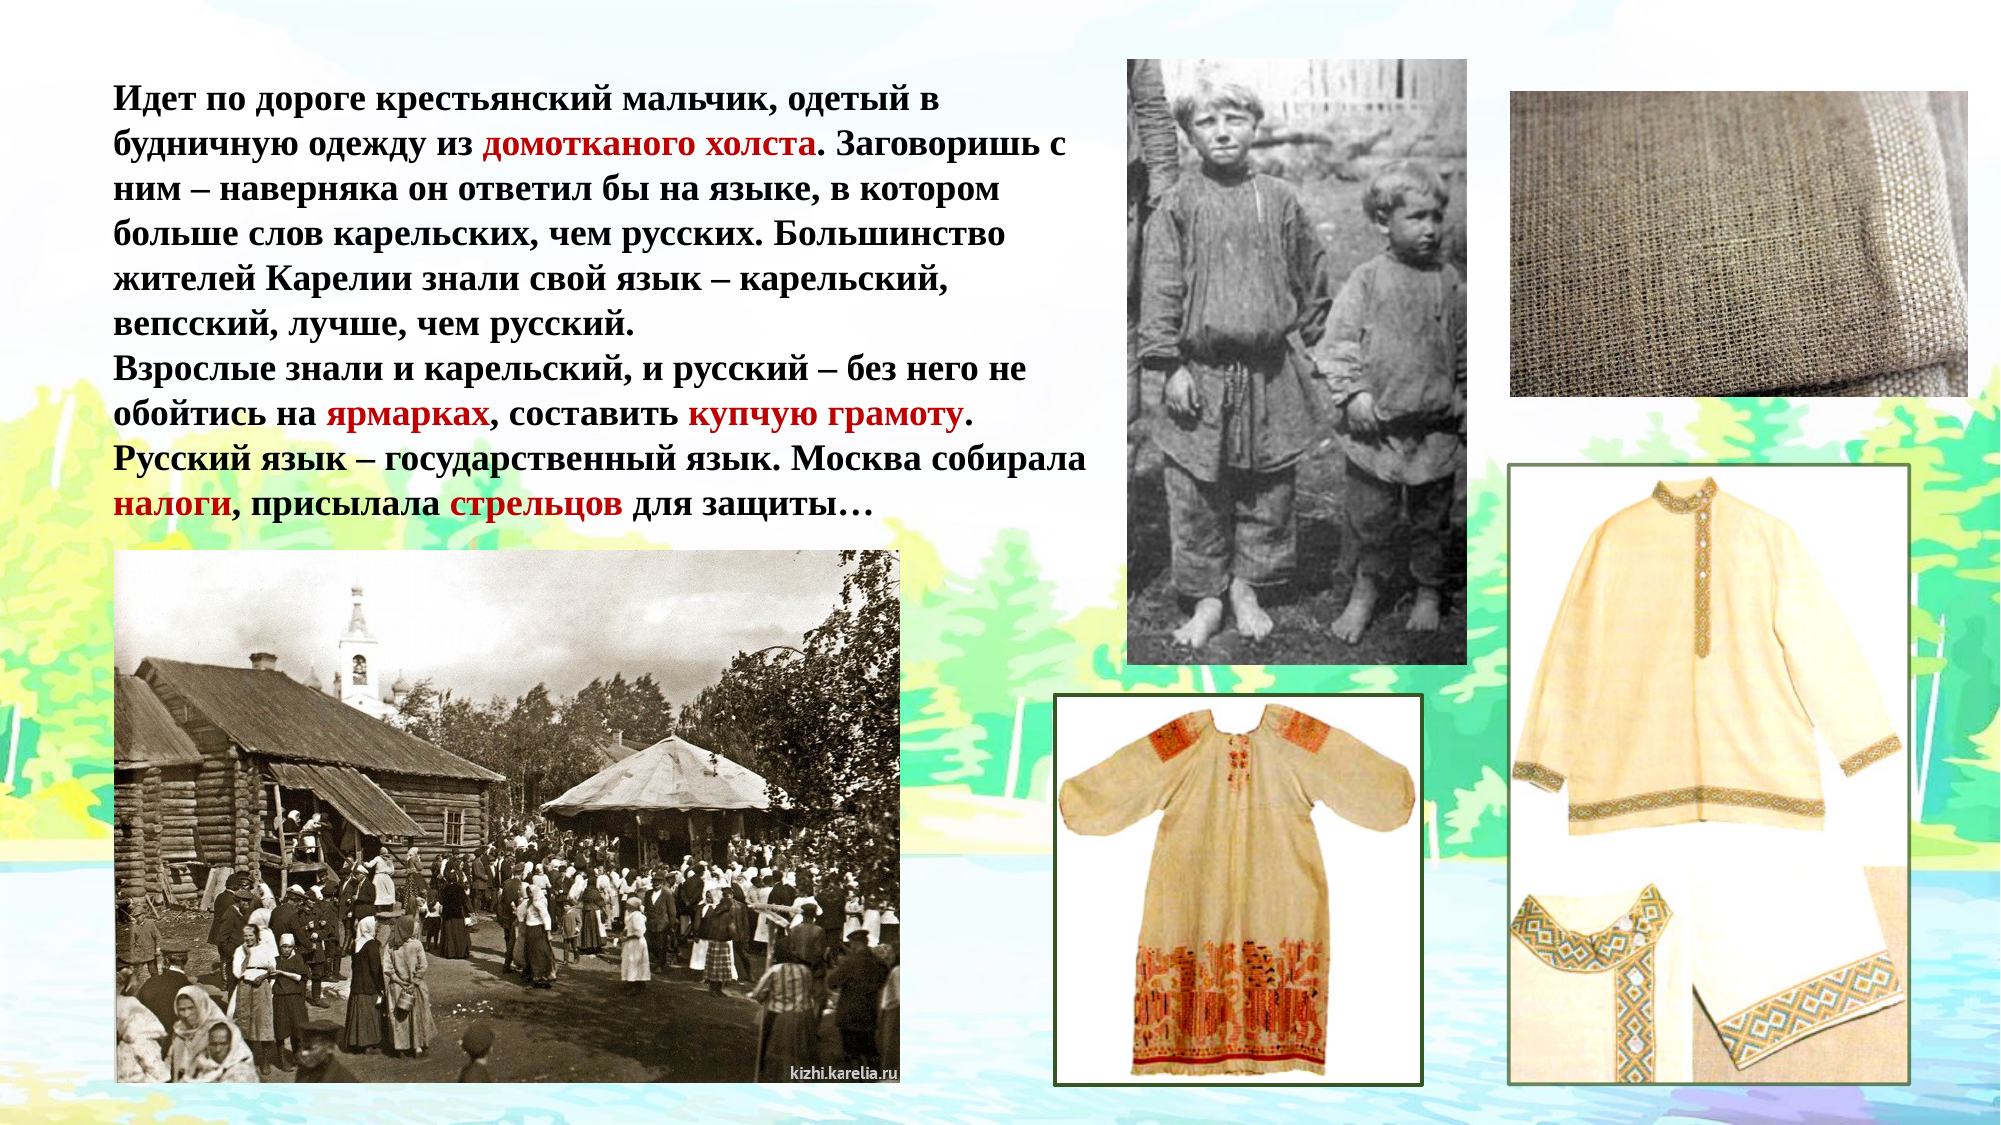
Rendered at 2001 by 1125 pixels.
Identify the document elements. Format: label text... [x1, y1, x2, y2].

picture [0, 0, 2001, 1125]
text_box Идет по дороге крестьянский мальчик, одетый в будничную одежду из домотканого холста. Заговоришь с ним – наверняка он ответил бы на языке, в котором больше слов карельских, чем русских. Большинство жителей Карелии знали свой язык – карельский, вепсский, лучше, чем русский. Взрослые знали и карельский, и русский – без него не обойтись на ярмарках, составить купчую грамоту. Русский язык – государственный язык. Москва собирала налоги, присылала стрельцов для защиты… [98, 65, 1114, 531]
